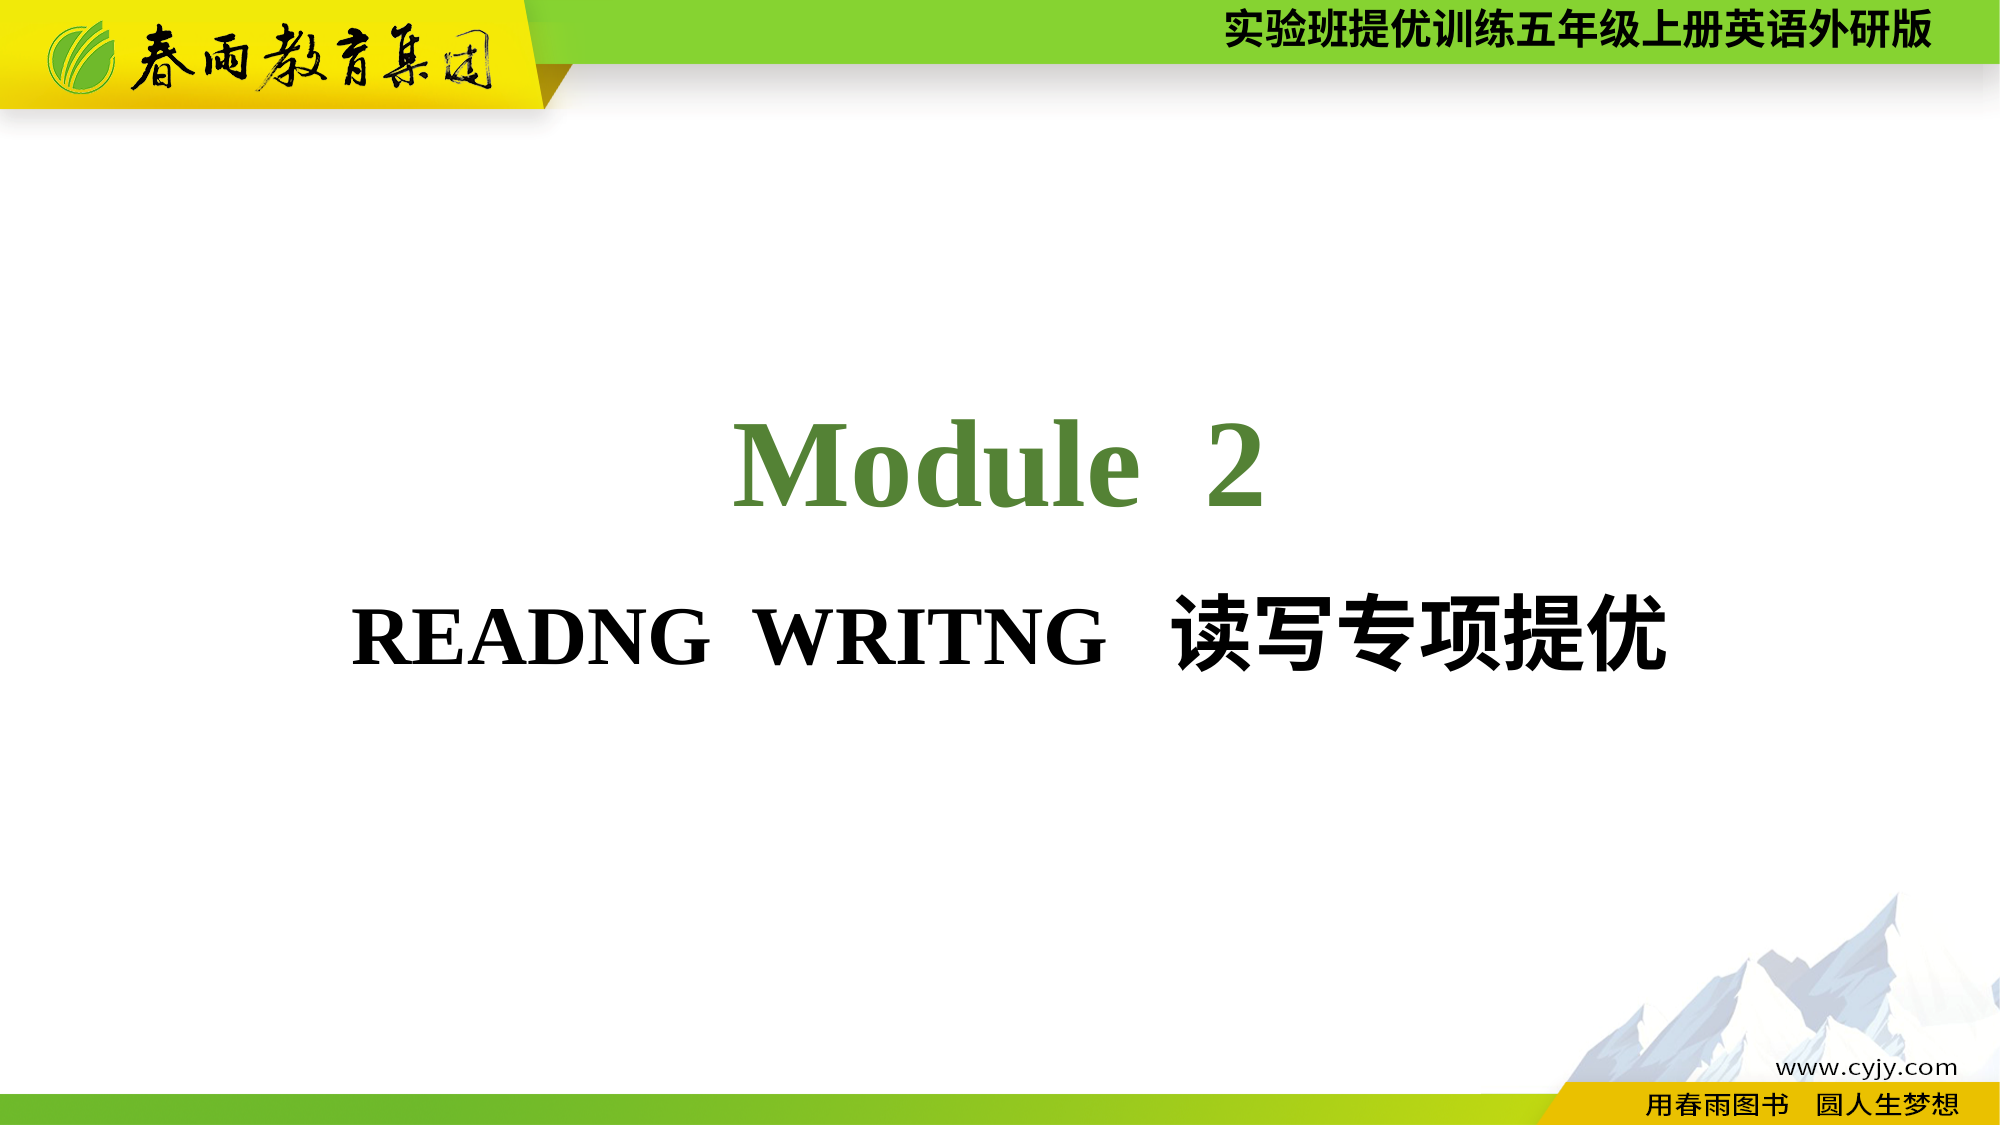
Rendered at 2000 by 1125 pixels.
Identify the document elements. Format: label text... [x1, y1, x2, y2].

text_box Module 2 READNG WRITNG 读写专项提优 [0, 298, 2000, 689]
picture [0, 689, 2000, 1125]
picture [0, 0, 2000, 298]
